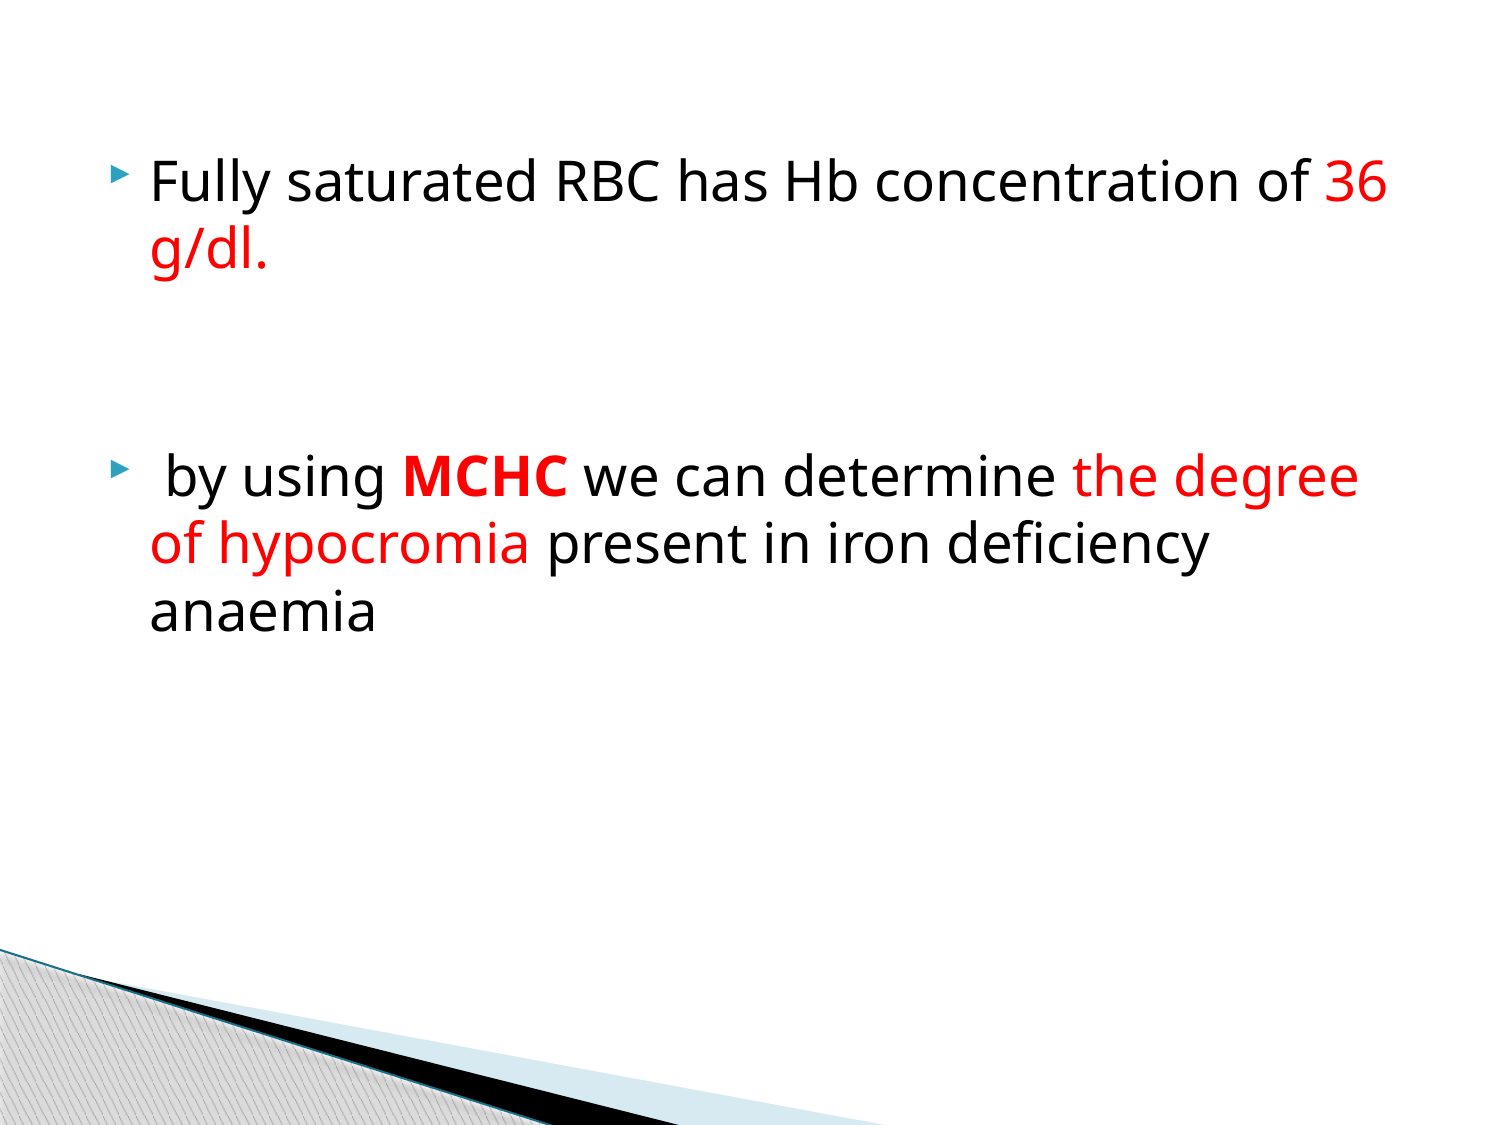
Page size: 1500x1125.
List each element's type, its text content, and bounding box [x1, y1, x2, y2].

list Fully saturated RBC has Hb concentration of 36 g/dl. by using MCHC we can determine the degree of hypocromia present in iron deficiency anaemia [75, 137, 1425, 986]
